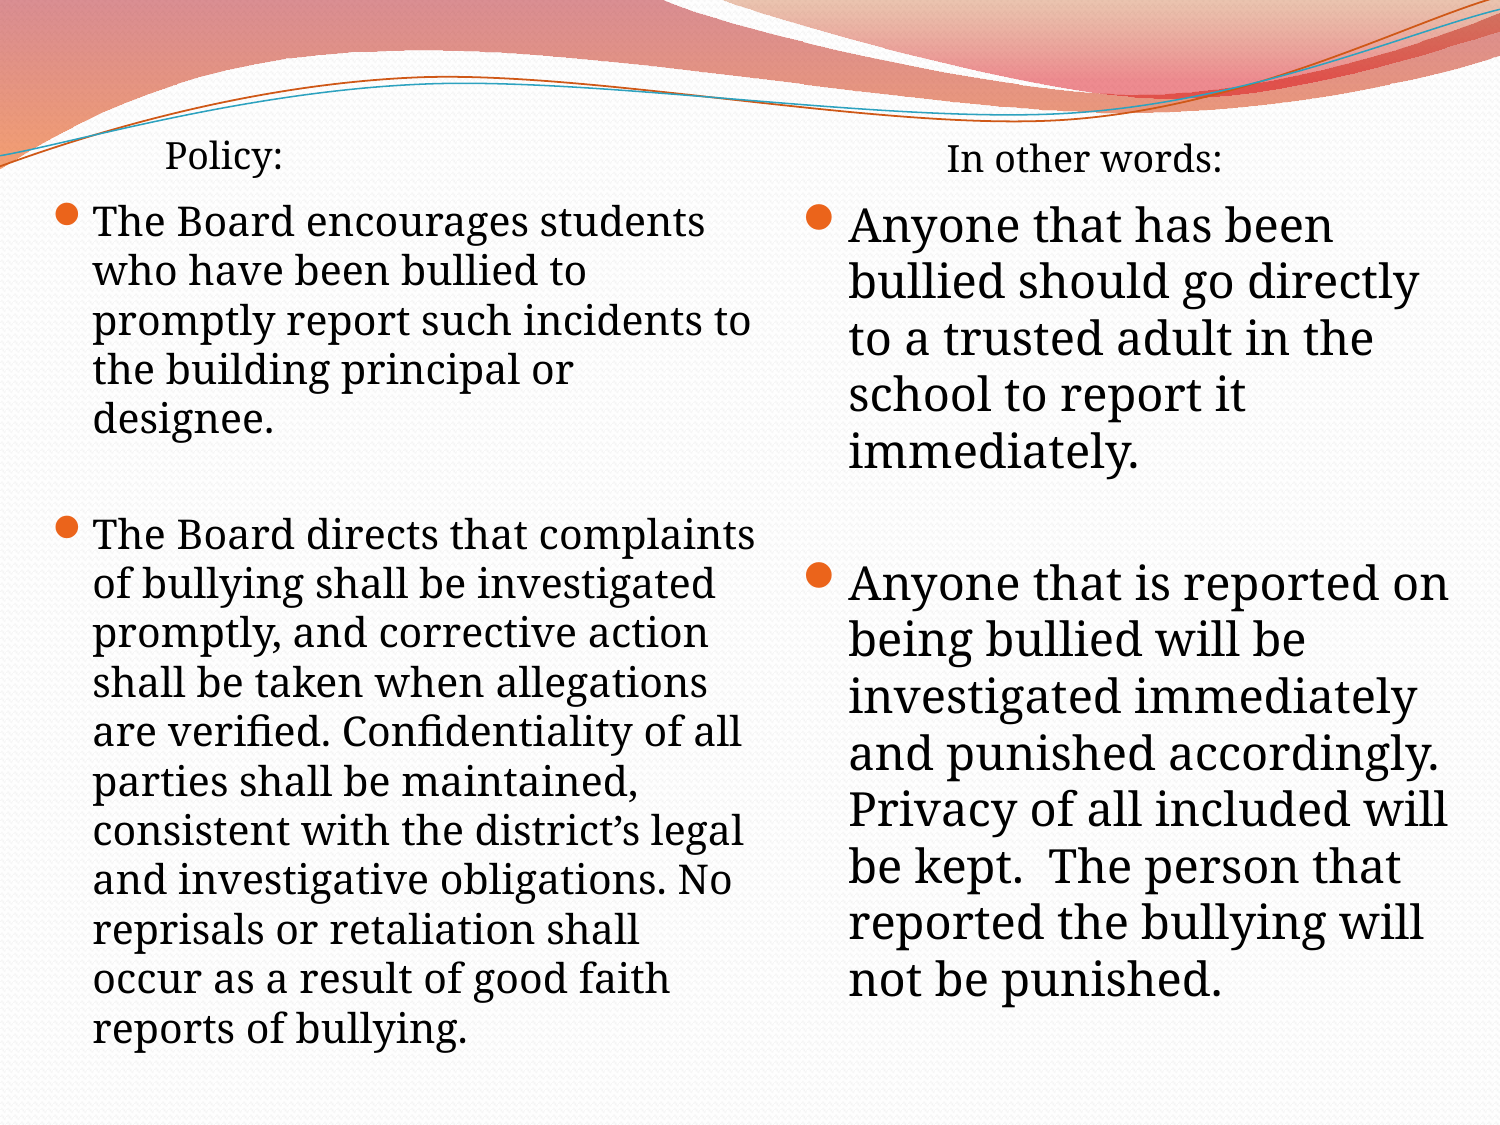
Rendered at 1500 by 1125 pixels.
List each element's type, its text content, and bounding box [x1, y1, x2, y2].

list The Board encourages students who have been bullied to promptly report such incidents to the building principal or designee. The Board directs that complaints of bullying shall be investigated promptly, and corrective action shall be taken when allegations are verified. Confidentiality of all parties shall be maintained, consistent with the district’s legal and investigative obligations. No reprisals or retaliation shall occur as a result of good faith reports of bullying. [37, 187, 775, 1088]
text_box Policy: [150, 124, 550, 185]
text_box In other words: [931, 127, 1332, 188]
list Anyone that has been bullied should go directly to a trusted adult in the school to report it immediately. Anyone that is reported on being bullied will be investigated immediately and punished accordingly. Privacy of all included will be kept. The person that reported the bullying will not be punished. [787, 187, 1475, 1018]
